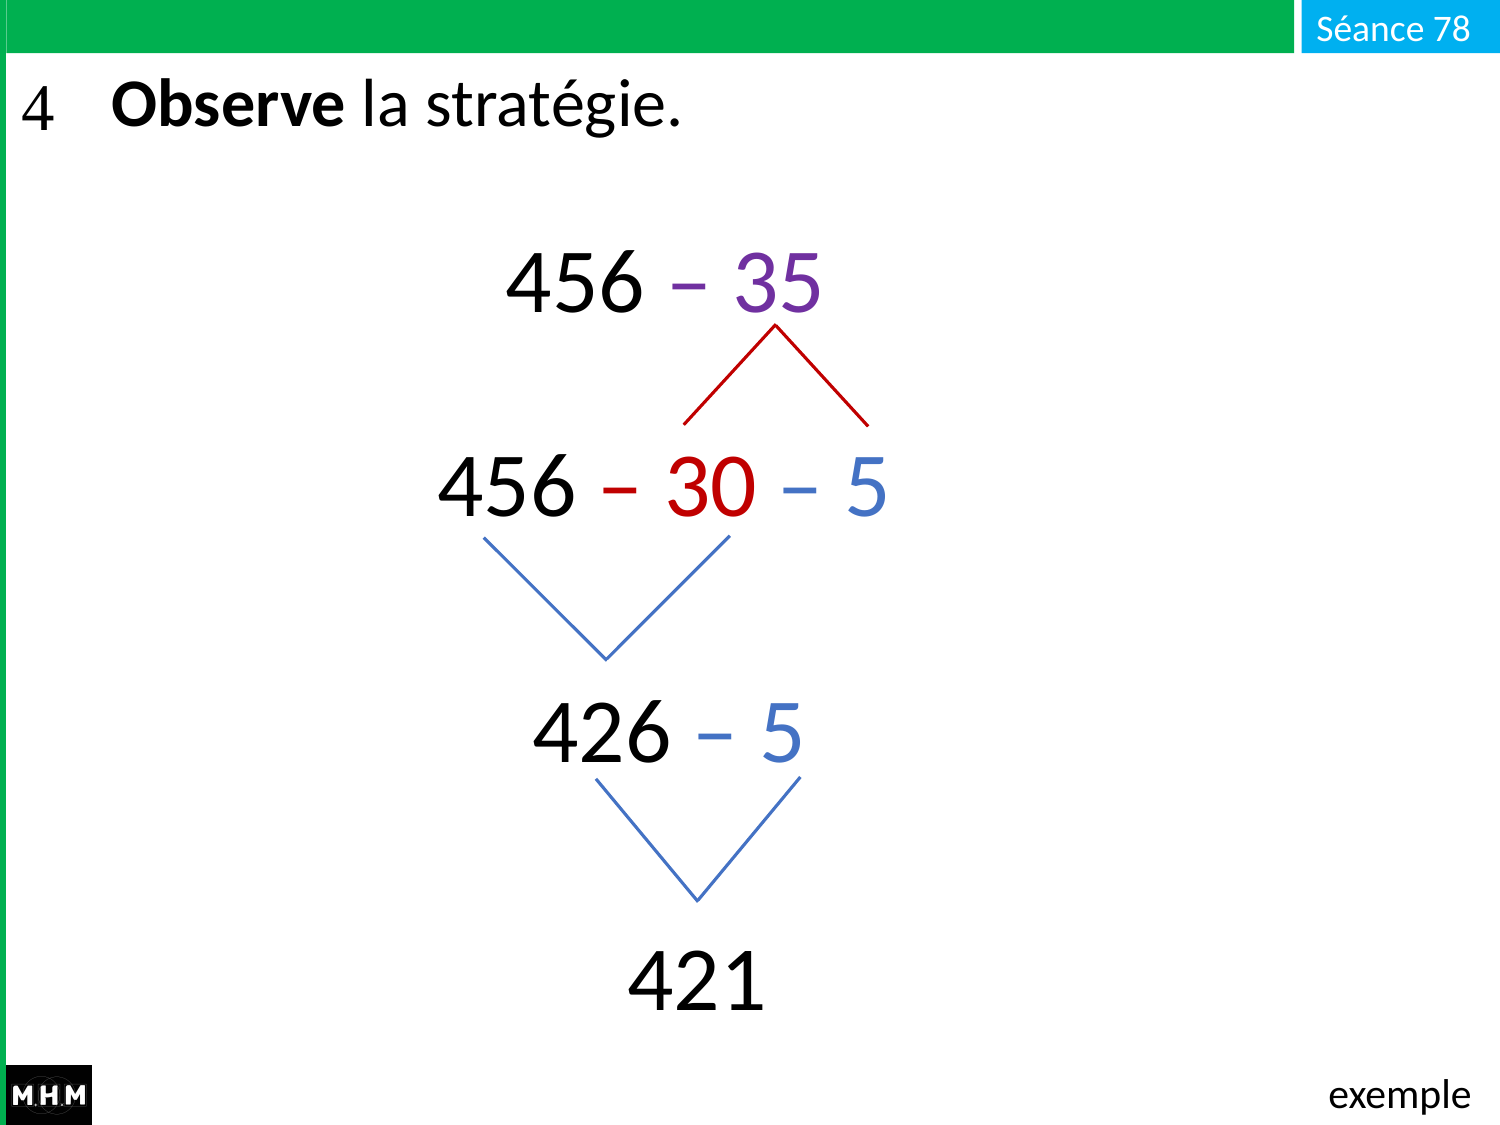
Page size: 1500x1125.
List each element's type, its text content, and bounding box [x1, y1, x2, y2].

list exemple [1300, 1064, 1500, 1125]
title Observe la stratégie. [96, 60, 1391, 150]
picture [6, 1065, 92, 1125]
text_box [483, 535, 730, 661]
text_box 426 – 5 [517, 663, 1273, 789]
text_box 456 – 30 – 5 [422, 417, 1178, 543]
text_box 421 [612, 911, 801, 1037]
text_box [683, 324, 869, 427]
text_box 456 – 35 [490, 213, 963, 338]
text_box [595, 776, 801, 902]
